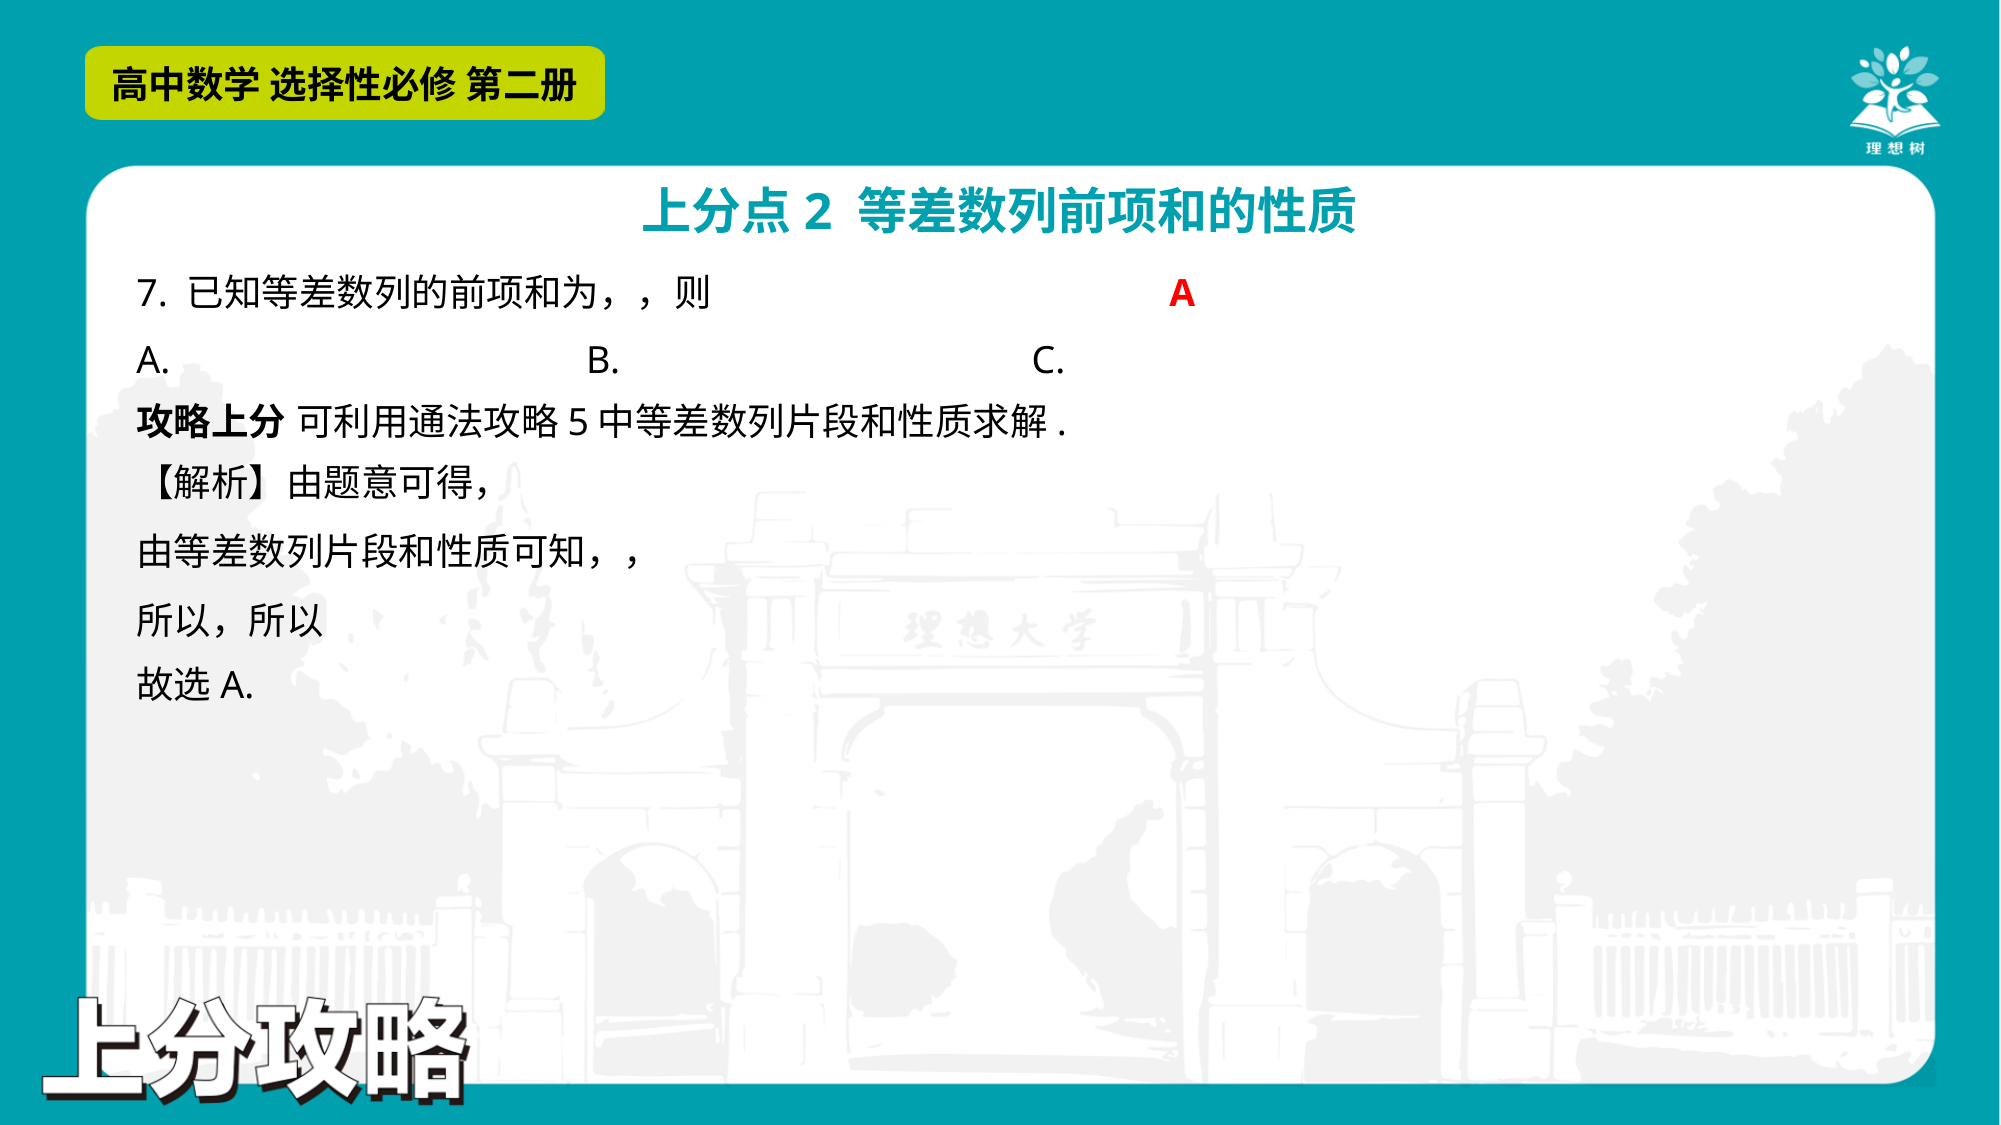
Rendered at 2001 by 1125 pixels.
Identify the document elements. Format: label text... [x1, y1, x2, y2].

picture [0, 0, 2000, 1125]
text_box A [1155, 246, 1210, 307]
text_box 攻略上分 可利用通法攻略5中等差数列片段和性质求解. [136, 375, 1865, 435]
